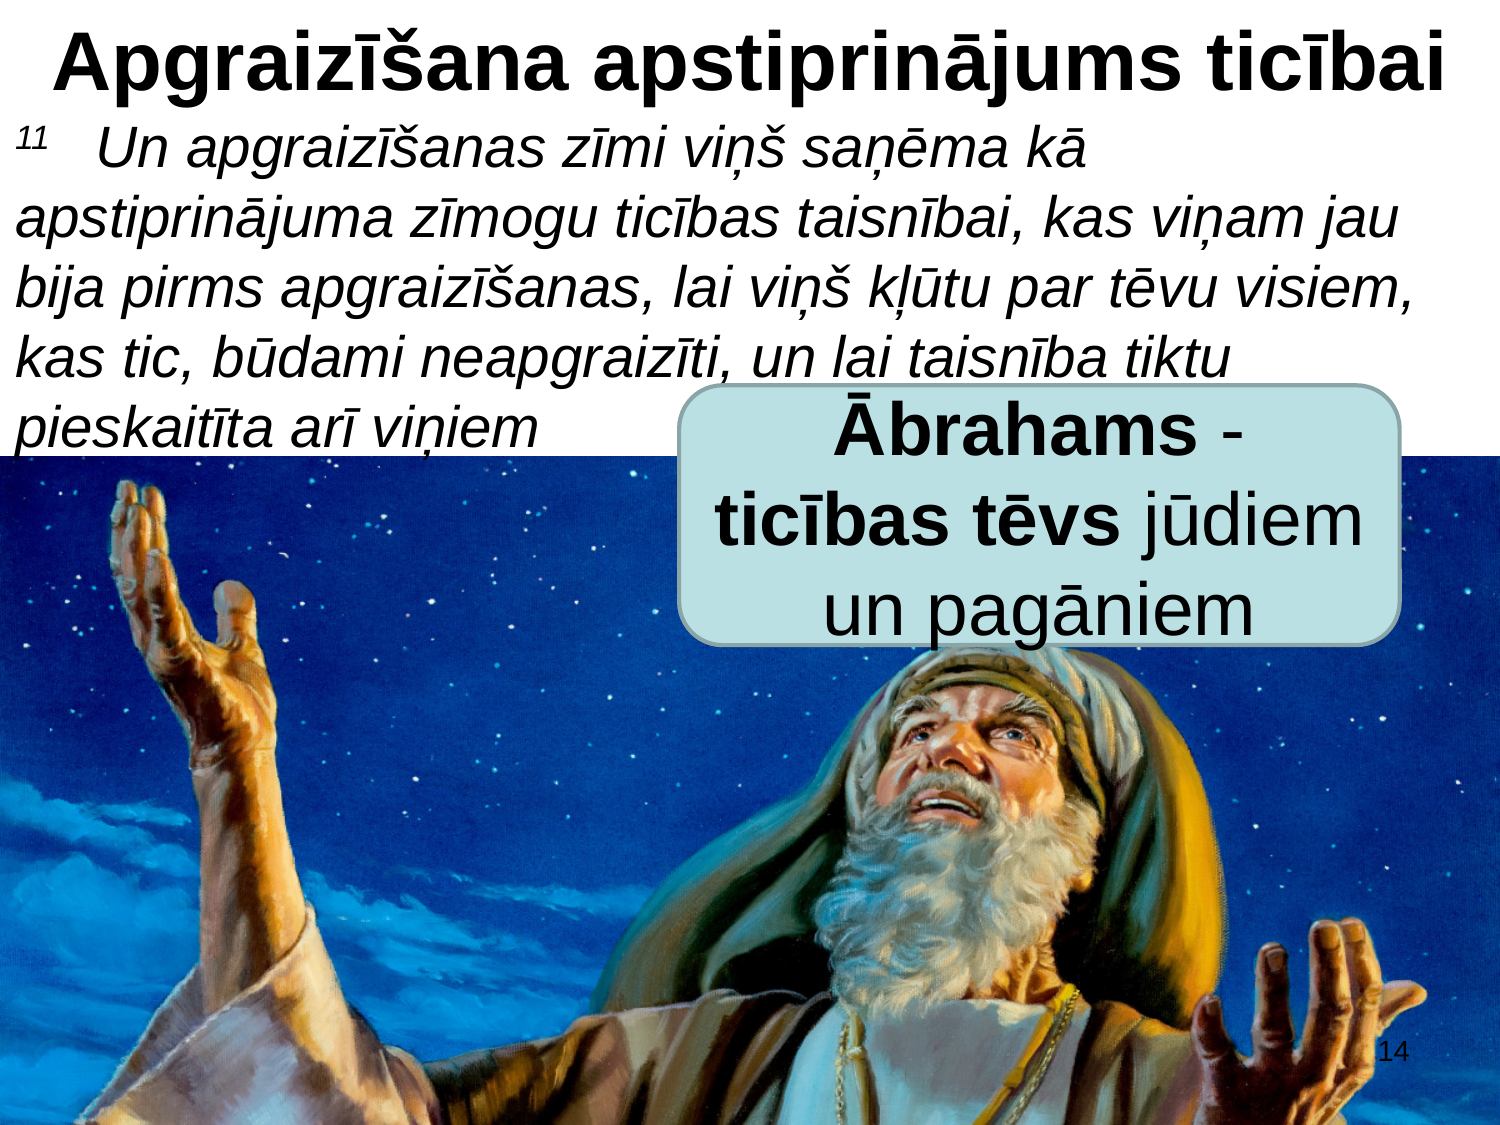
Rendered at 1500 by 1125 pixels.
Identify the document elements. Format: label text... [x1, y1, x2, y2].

title Apgraizīšana apstiprinājums ticībai [0, 0, 1500, 114]
picture [0, 455, 1500, 1125]
text_box Ābrahams - ticības tēvs jūdiem un pagāniem [677, 383, 1402, 454]
list 11 Un apgraizīšanas zīmi viņš saņēma kā apstiprinājuma zīmogu ticības taisnībai, kas viņam jau bija pirms apgraizīšanas, lai viņš kļūtu par tēvu visiem, kas tic, būdami neapgraizīti, un lai taisnība tiktu pieskaitīta arī viņiem [0, 114, 1500, 280]
